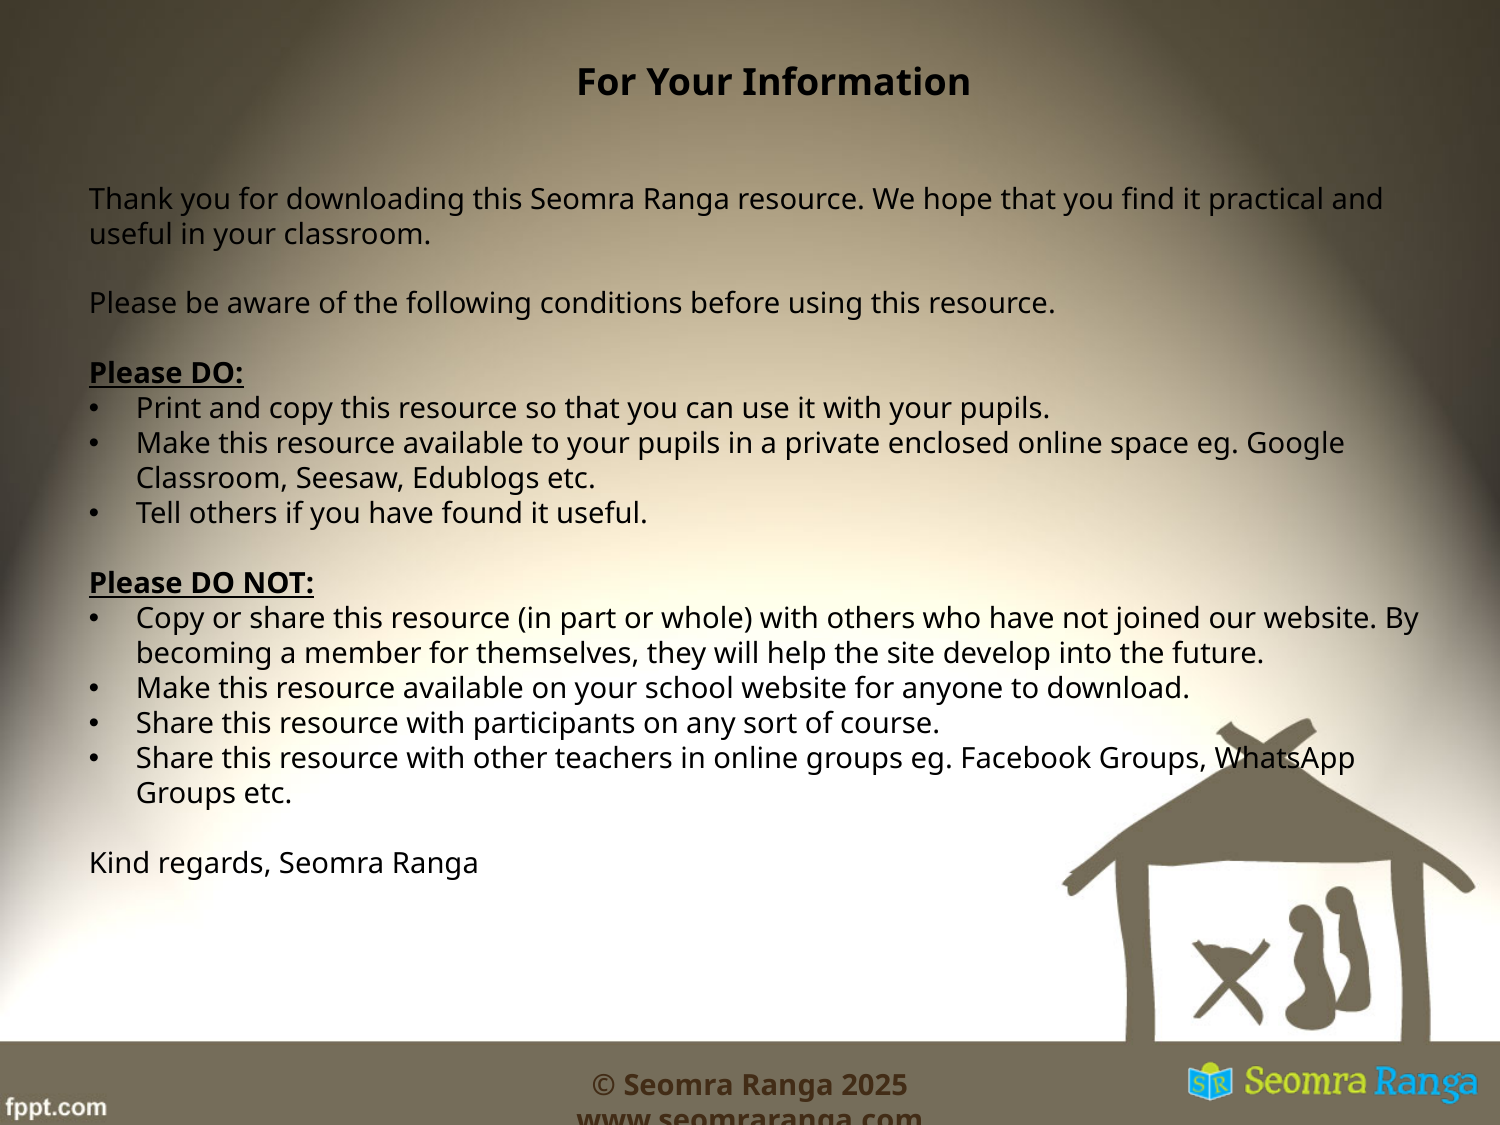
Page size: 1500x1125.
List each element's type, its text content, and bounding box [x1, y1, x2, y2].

text_box © Seomra Ranga 2025 www.seomraranga.com [401, 1058, 1099, 1125]
text_box For Your Information [549, 50, 1000, 110]
text_box Thank you for downloading this Seomra Ranga resource. We hope that you find it practical and useful in your classroom. Please be aware of the following conditions before using this resource. Please DO: Print and copy this resource so that you can use it with your pupils. Make this resource available to your pupils in a private enclosed online space eg. Google Classroom, Seesaw, Edublogs etc. Tell others if you have found it useful. Please DO NOT: Copy or share this resource (in part or whole) with others who have not joined our website. By becoming a member for themselves, they will help the site develop into the future. Make this resource available on your school website for anyone to download. Share this resource with participants on any sort of course. Share this resource with other teachers in online groups eg. Facebook Groups, WhatsApp Groups etc. Kind regards, Seomra Ranga [74, 172, 1475, 922]
picture [0, 0, 1500, 1125]
